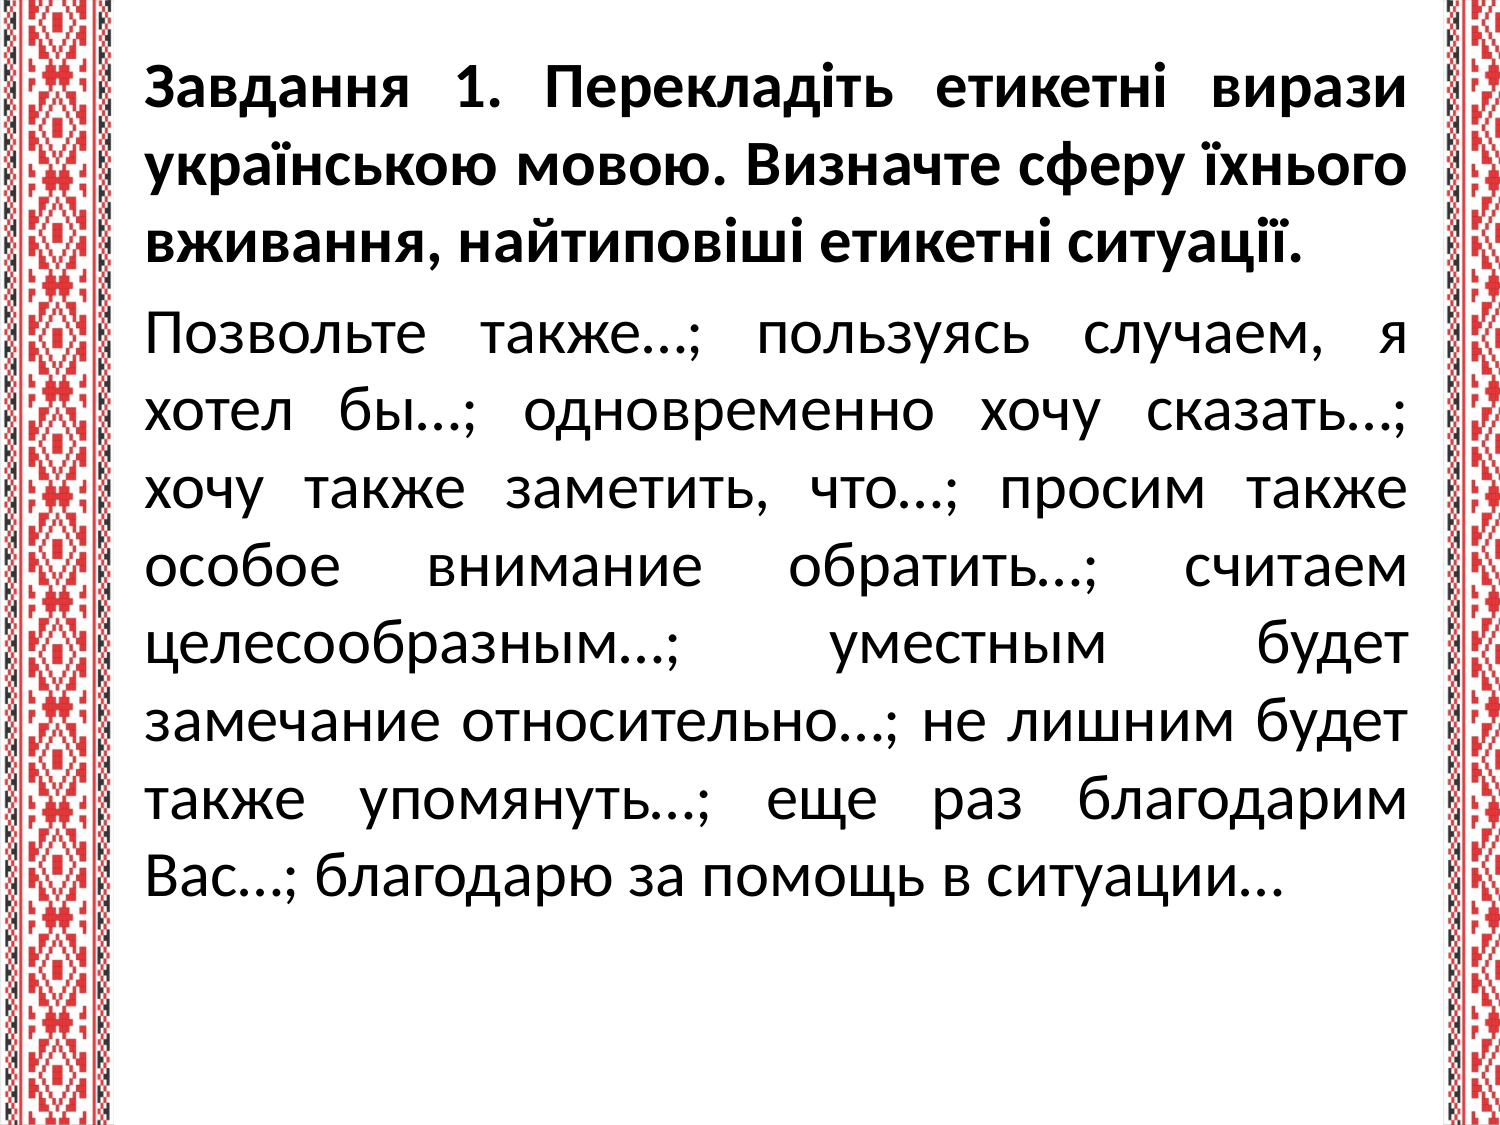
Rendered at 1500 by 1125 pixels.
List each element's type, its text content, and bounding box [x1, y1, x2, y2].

picture [937, 1, 1500, 1124]
picture [0, 1, 620, 1124]
list Завдання 1. Перекладіть етикетні вирази українською мовою. Визначте сферу їхнього вживання, найтиповіші етикетні ситуації. Позвольте также…; пользуясь случаем, я хотел бы…; одновременно хочу сказать…; хочу также заметить, что…; просим также особое внимание обратить…; считаем целесообразным…; уместным будет замечание относительно…; не лишним будет также упомянуть…; еще раз благодарим Вас…; благодарю за помощь в ситуации… [114, 35, 1425, 1050]
